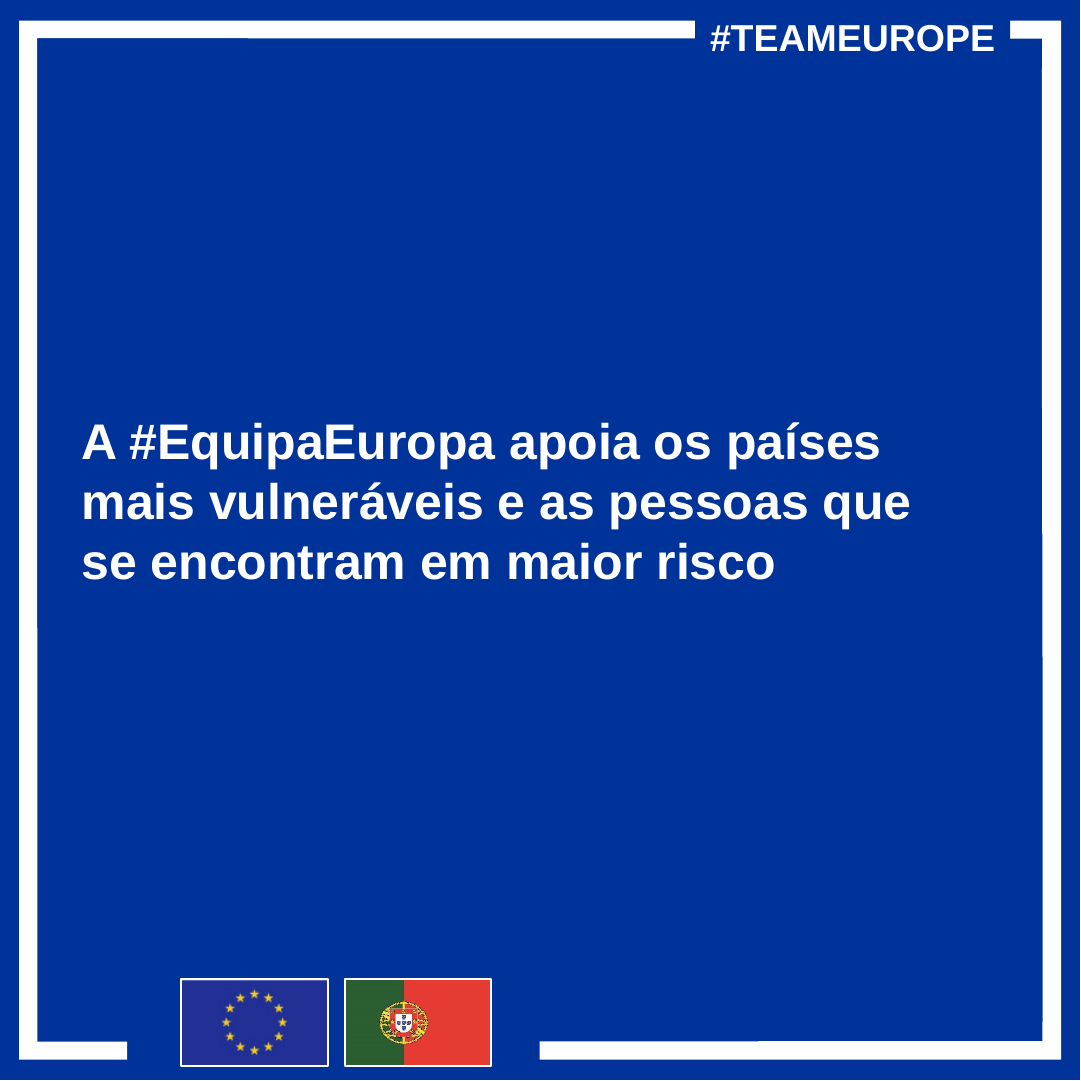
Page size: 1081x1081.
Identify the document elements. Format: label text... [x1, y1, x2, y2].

picture [345, 980, 491, 1065]
text_box A #EquipaEuropa apoia os países mais vulneráveis e as pessoas que se encontram em maior risco [66, 402, 939, 597]
picture [182, 980, 327, 1065]
